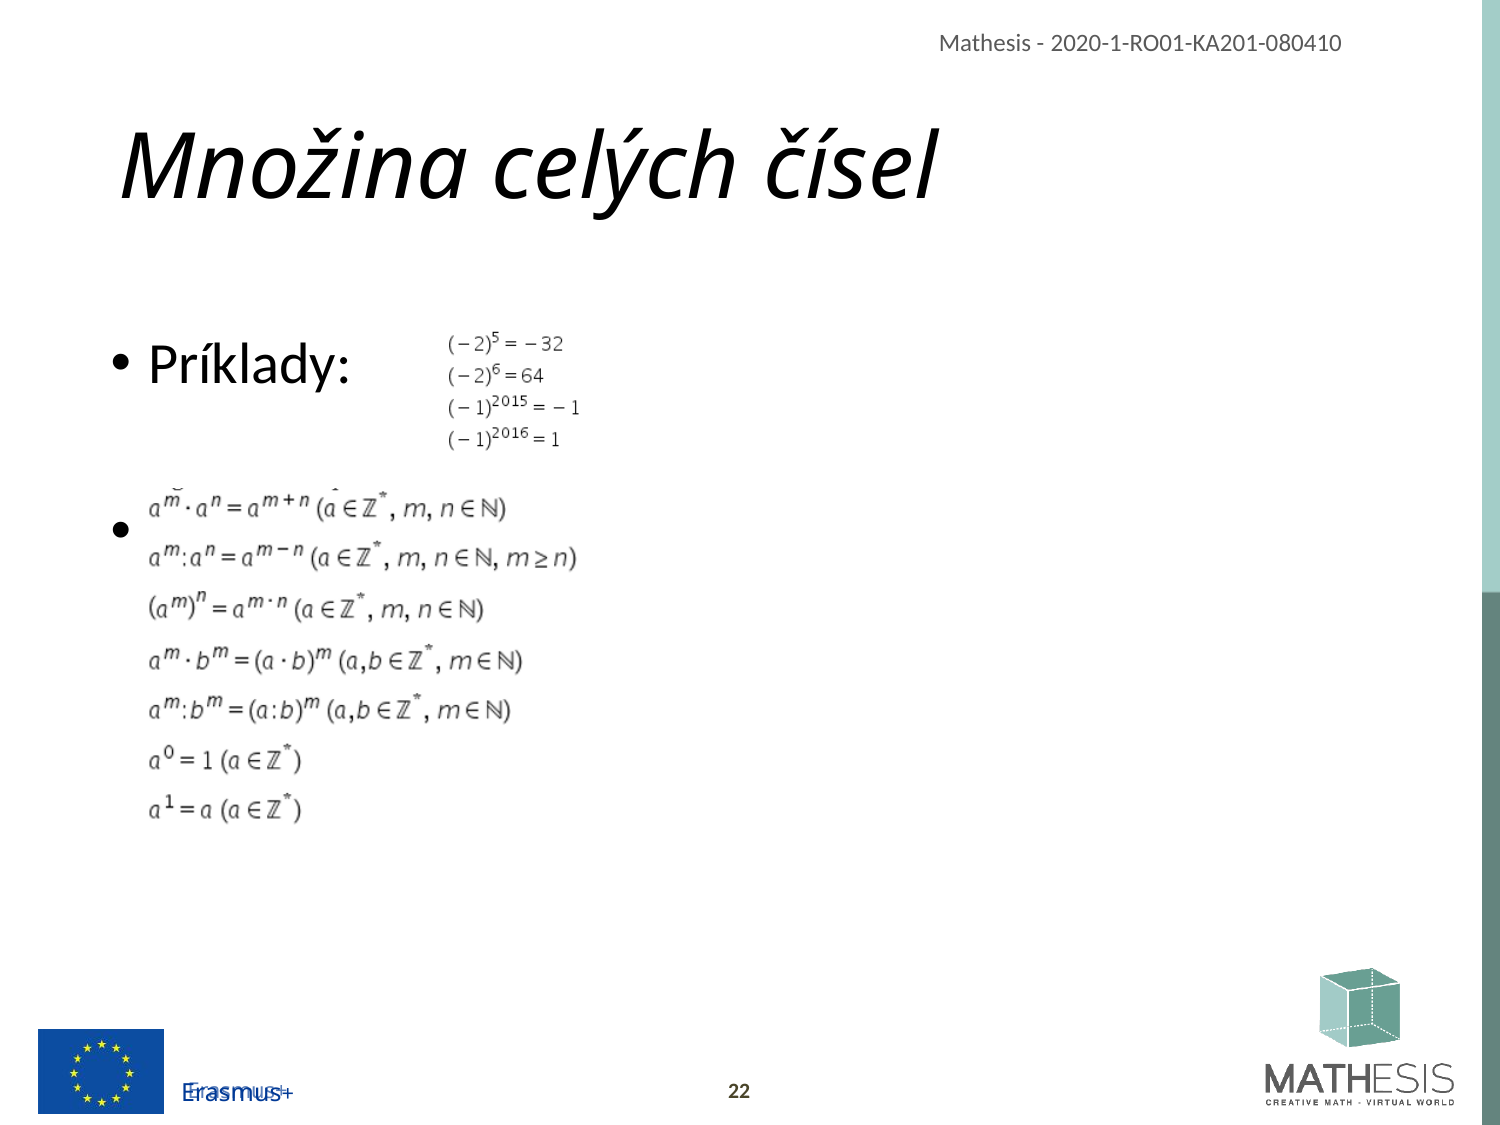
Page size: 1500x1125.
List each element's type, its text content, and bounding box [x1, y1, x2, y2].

picture [38, 1029, 164, 1114]
list Príklady: Reguli de calcul: [95, 326, 1154, 602]
picture [139, 488, 613, 847]
picture [447, 326, 581, 451]
title Množina celých čísel [103, 59, 1397, 278]
